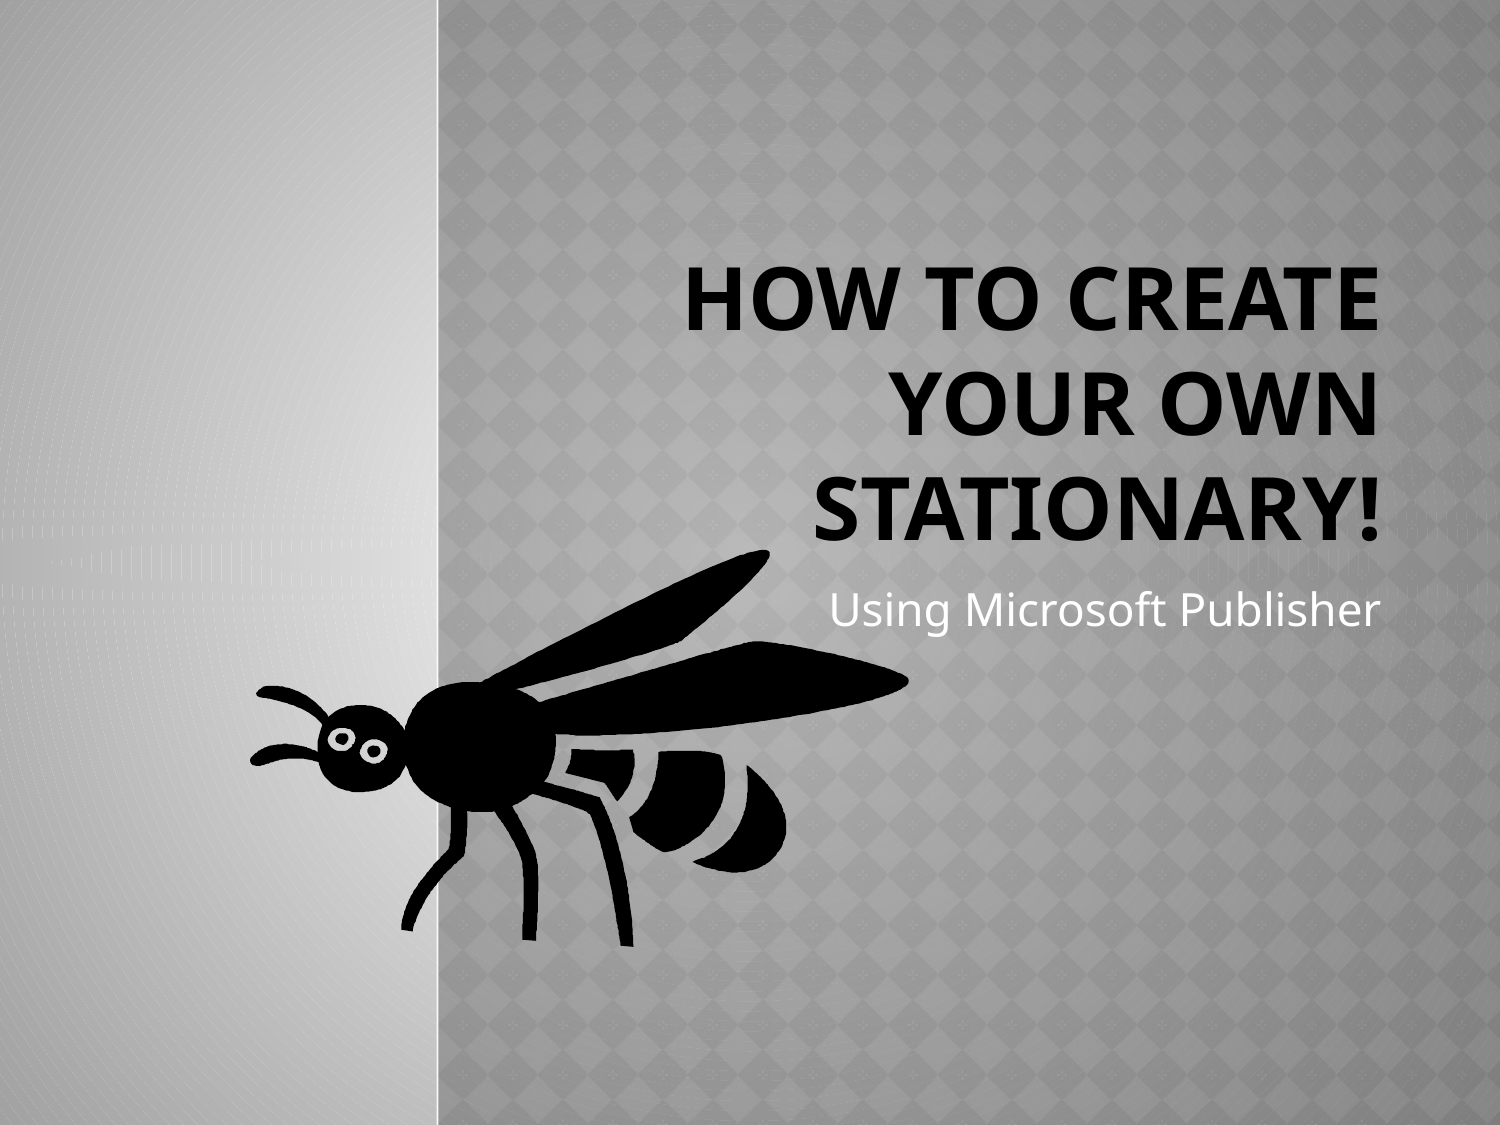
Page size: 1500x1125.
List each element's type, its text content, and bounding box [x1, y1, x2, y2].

title How to create your own stationary! [552, 87, 1390, 558]
subtitle Using Microsoft Publisher [915, 580, 1390, 762]
picture [249, 549, 910, 948]
